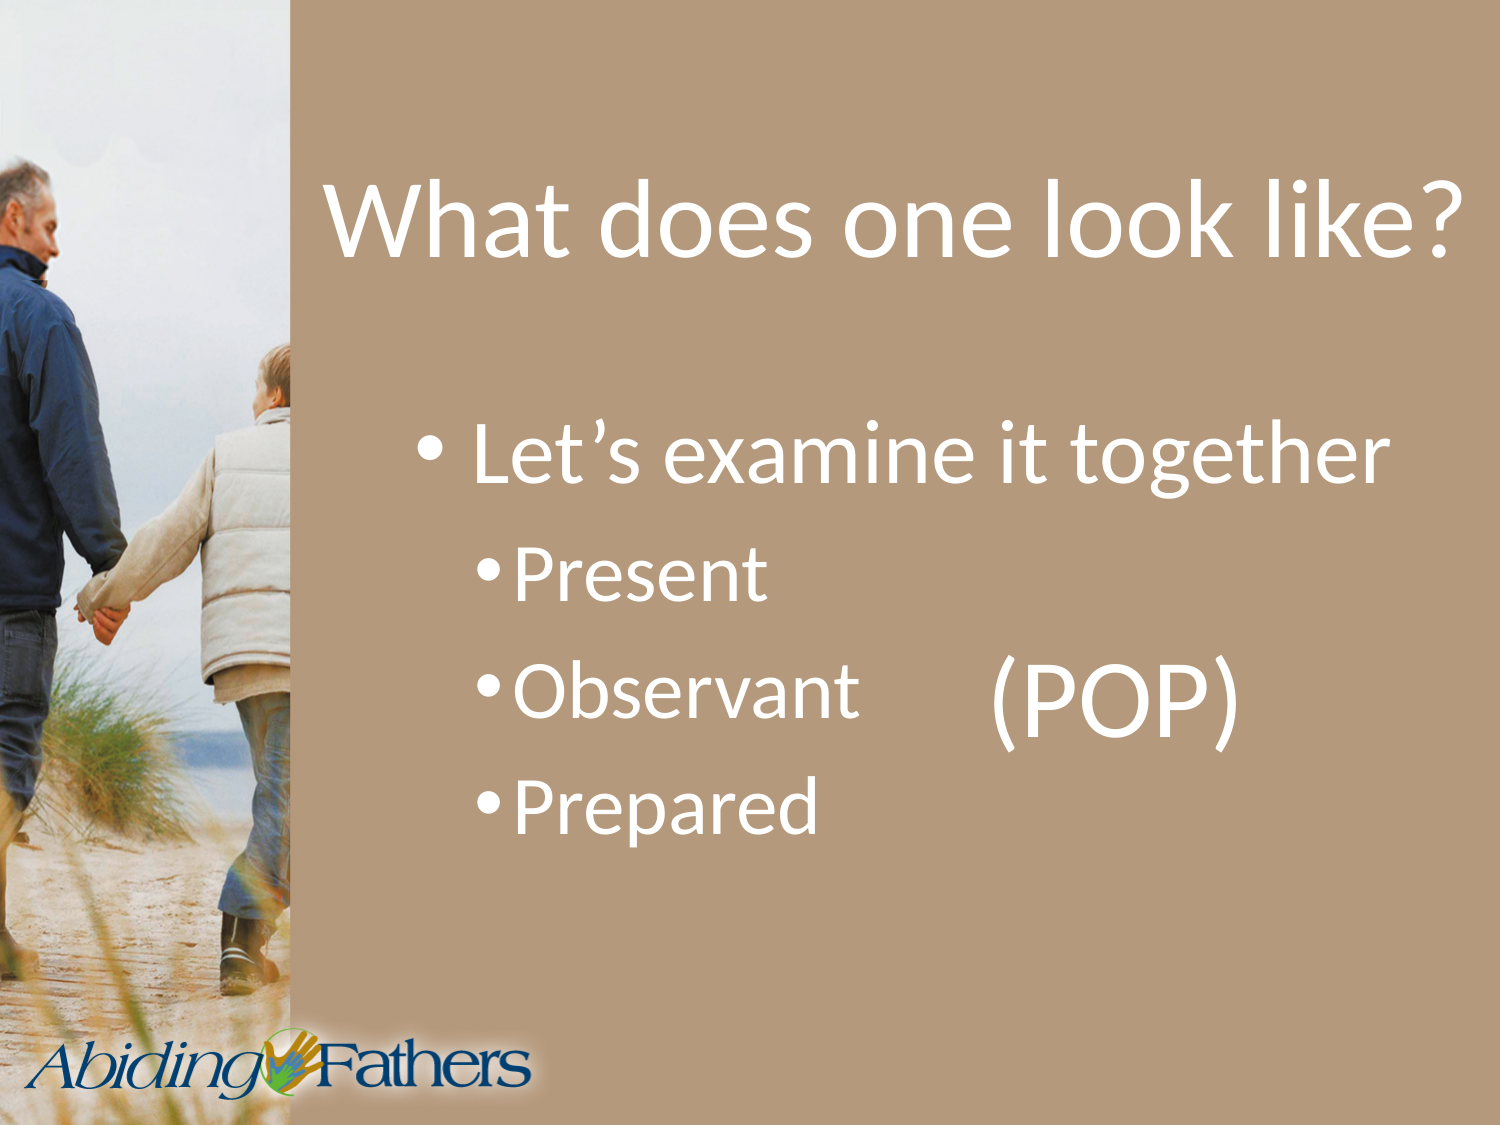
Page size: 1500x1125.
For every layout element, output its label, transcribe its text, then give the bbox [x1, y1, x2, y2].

title What does one look like? [291, 118, 1500, 307]
text_box (POP) [971, 618, 1260, 768]
picture [0, 0, 1500, 1125]
list Let’s examine it together Present Observant Prepared [309, 285, 1499, 1029]
